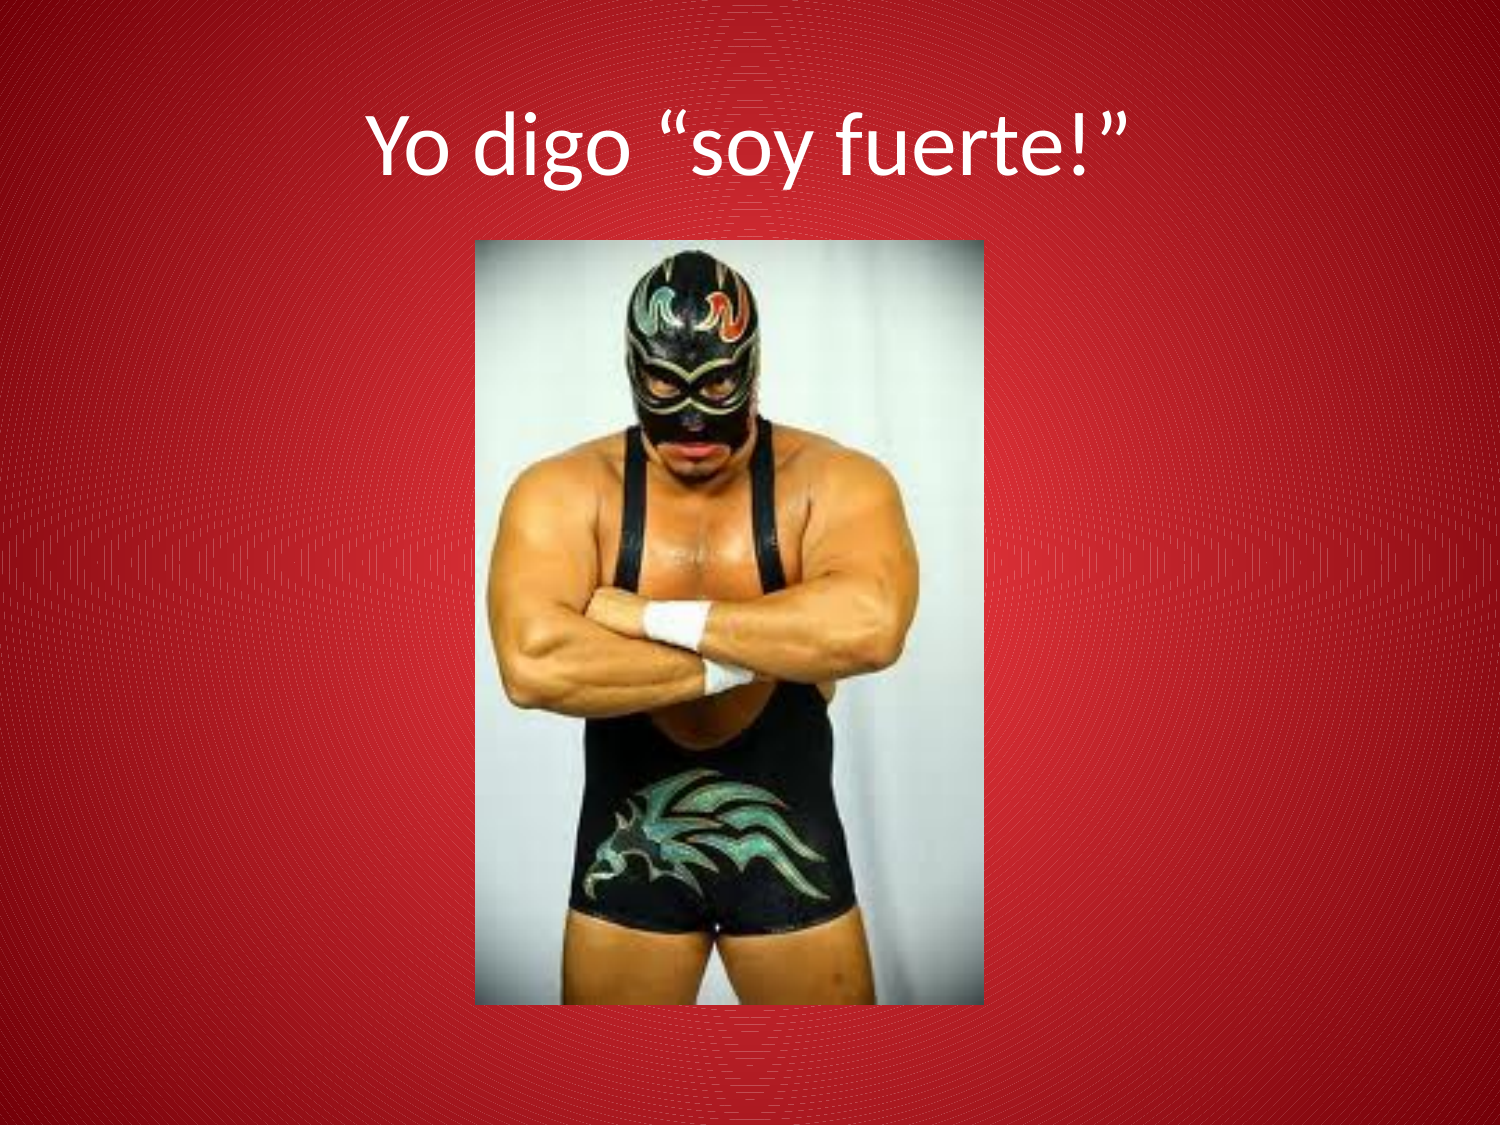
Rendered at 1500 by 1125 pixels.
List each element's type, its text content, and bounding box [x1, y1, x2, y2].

title Yo digo “soy fuerte!” [75, 45, 1425, 233]
picture [474, 240, 984, 1006]
